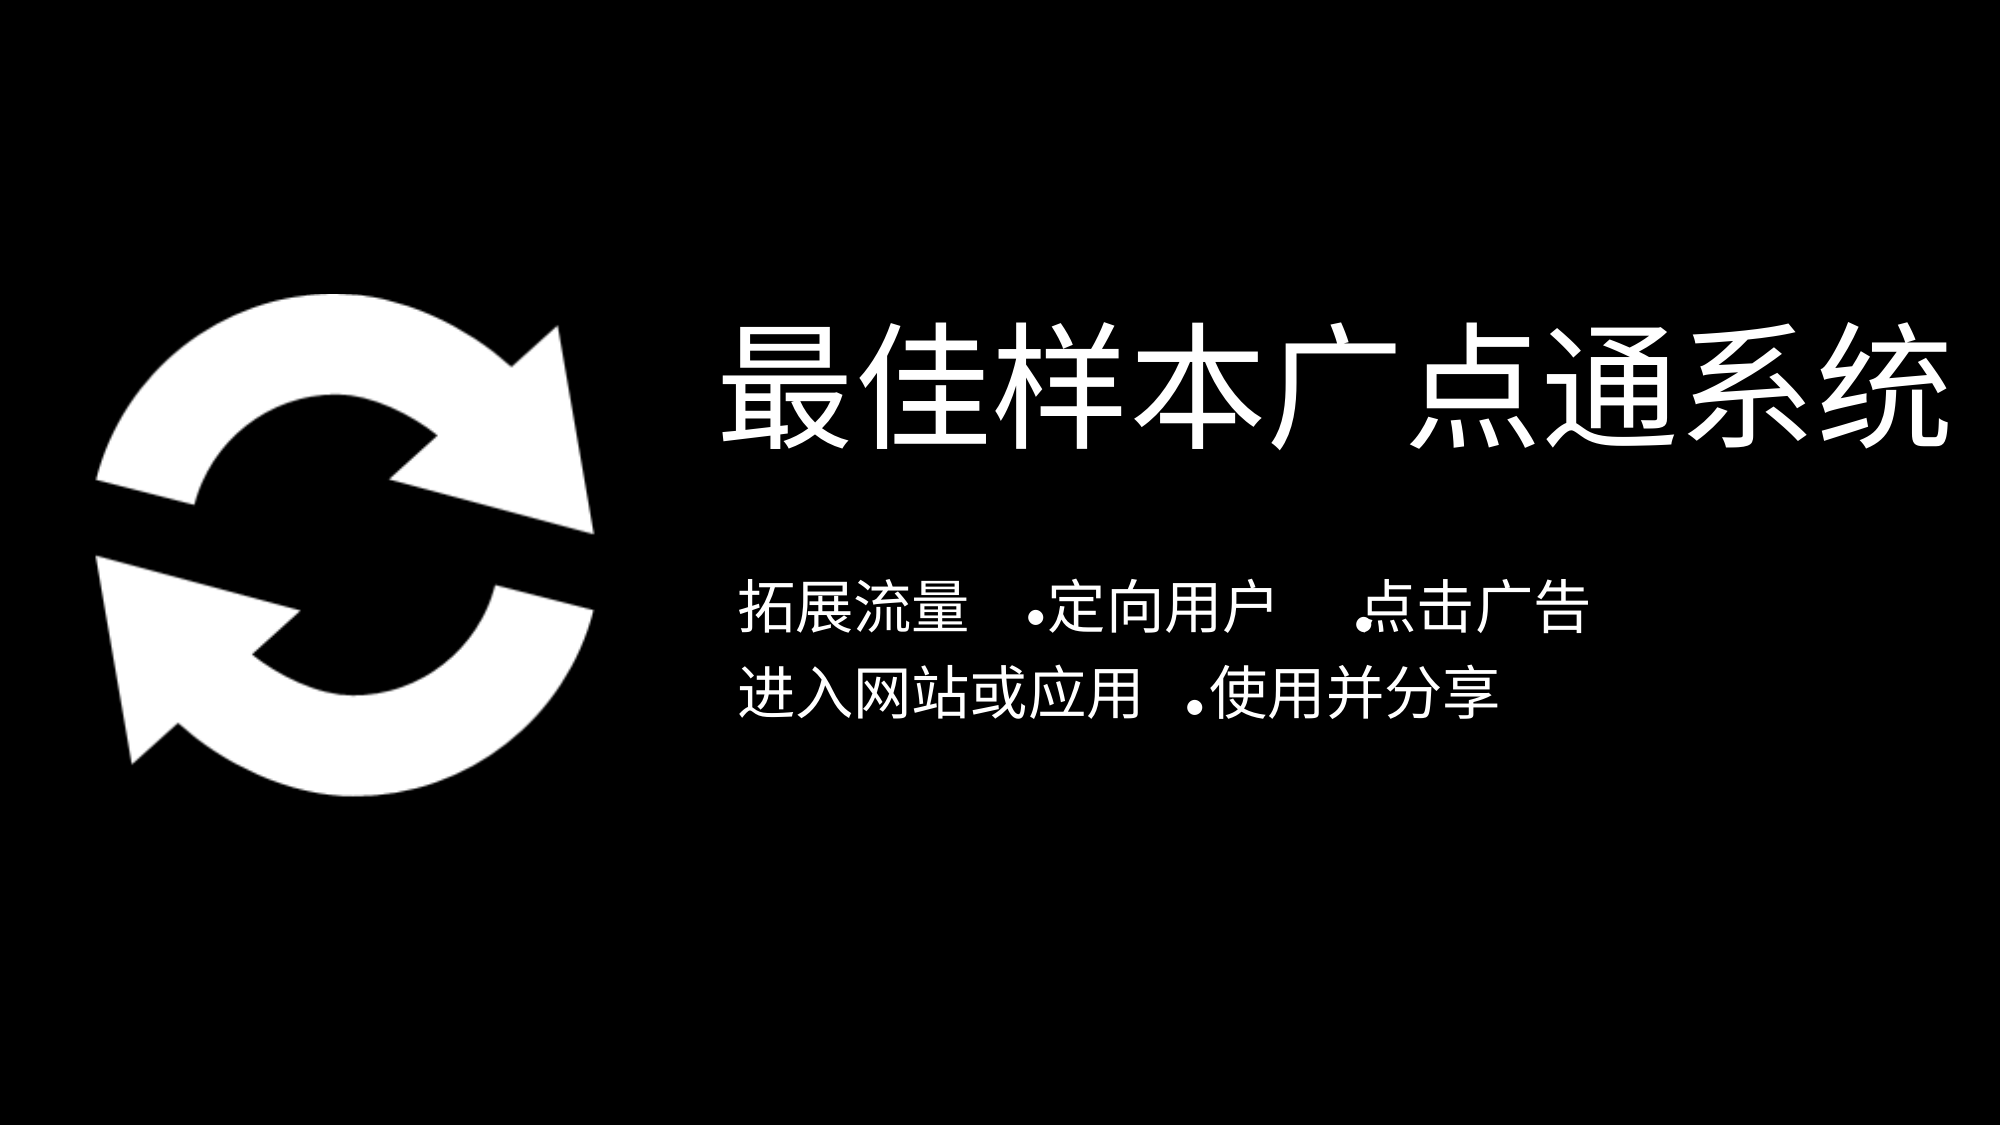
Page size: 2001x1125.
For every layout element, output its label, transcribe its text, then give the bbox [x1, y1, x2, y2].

text_box 进入网站或应用 使用并分享 [1227, 649, 1646, 734]
picture [90, 294, 599, 803]
text_box . [1005, 492, 1067, 657]
text_box 拓展流量 定向用户 点击广告 [722, 562, 1005, 648]
text_box 最佳样本广点通系统 [702, 294, 2000, 474]
text_box 拓展流量 定向用户 点击广告 [1395, 562, 1894, 648]
text_box 拓展流量 定向用户 点击广告 [1067, 562, 1333, 648]
text_box . [1165, 582, 1227, 748]
text_box 进入网站或应用 使用并分享 [722, 649, 1165, 734]
text_box . [1333, 499, 1395, 664]
